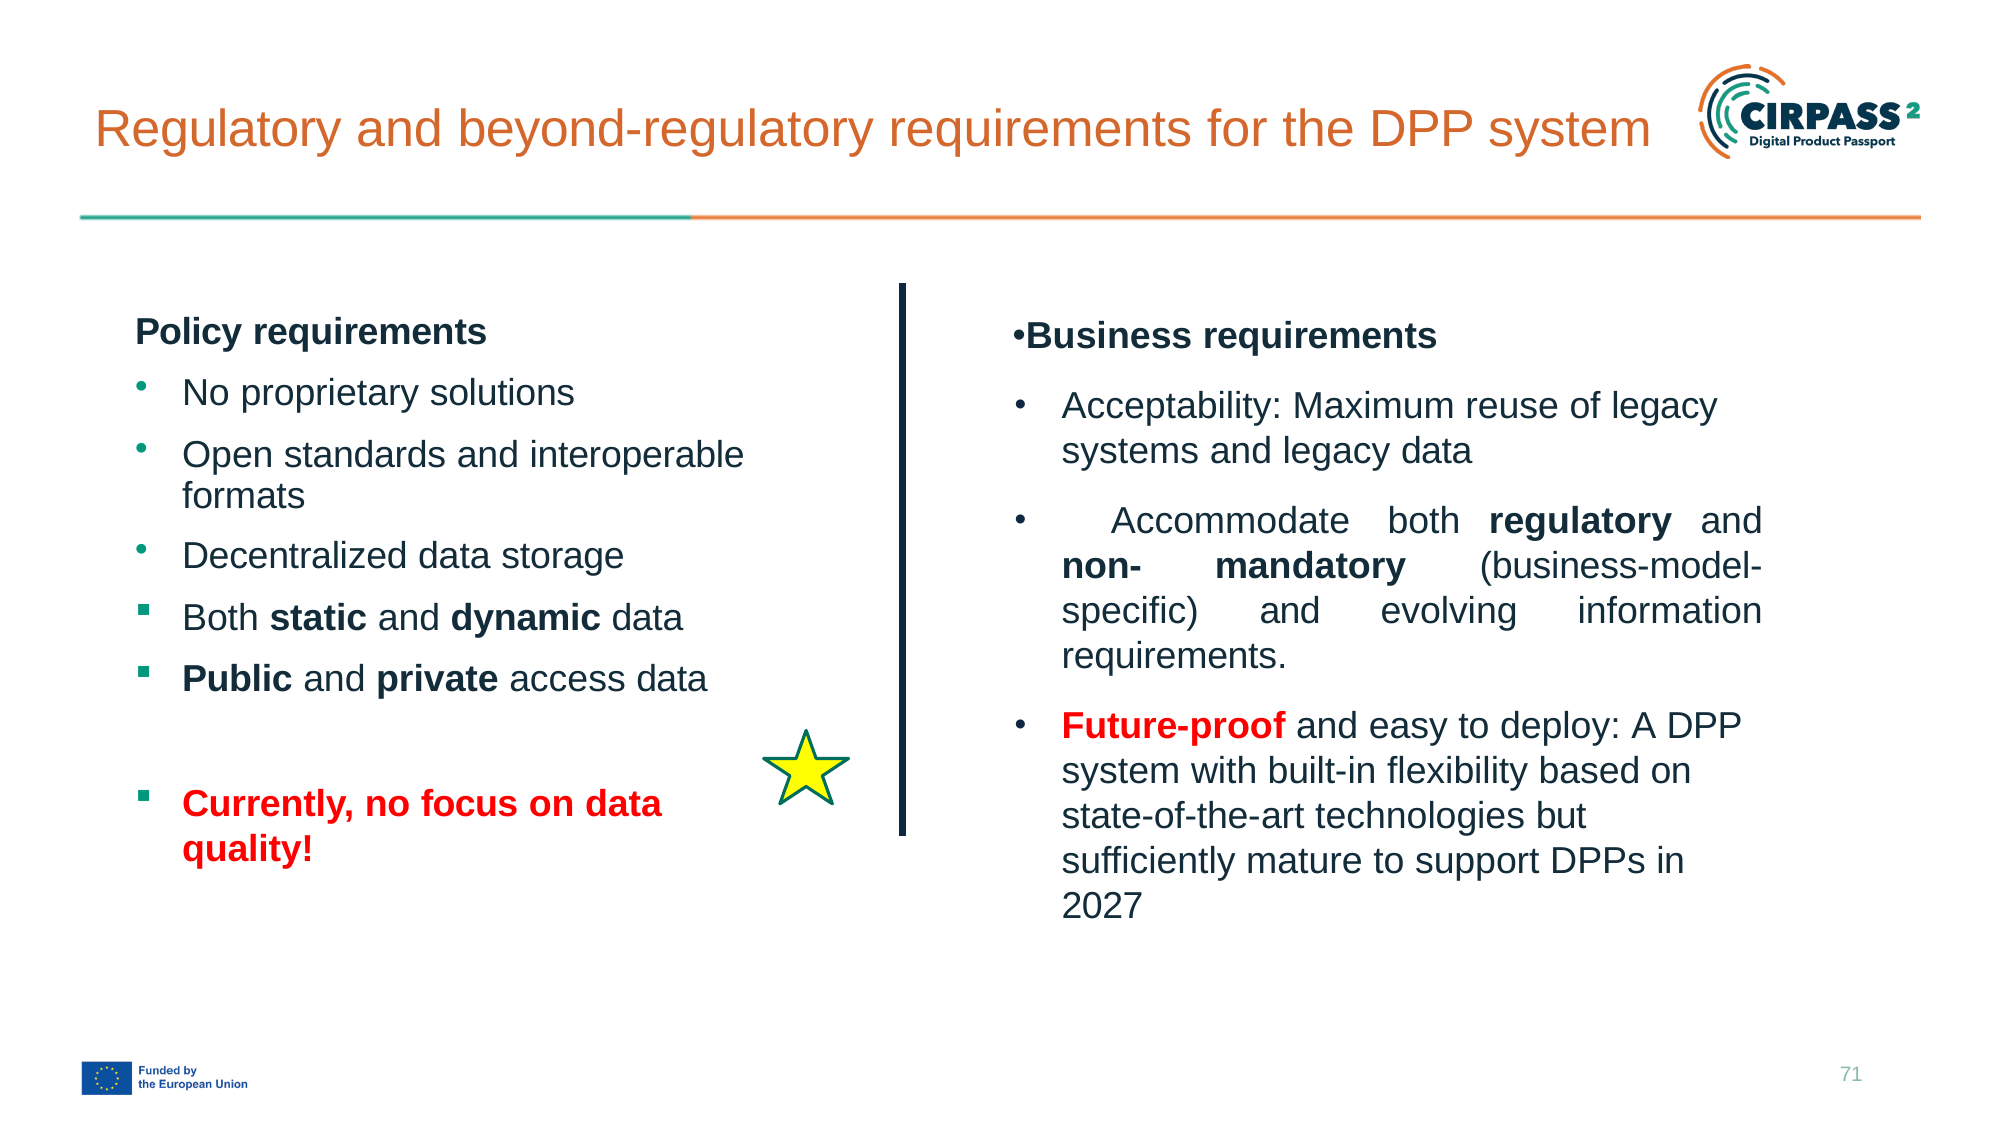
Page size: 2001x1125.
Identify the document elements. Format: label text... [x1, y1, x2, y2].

title Regulatory and beyond-regulatory requirements for the DPP system [92, 25, 1677, 223]
slide_number 71 [1412, 745, 1863, 1125]
text_box Policy requirements No proprietary solutions Open standards and interoperable formats Decentralized data storage Both static and dynamic data Public and private access data Currently, no focus on data quality! [132, 288, 803, 869]
list Business requirements Acceptability: Maximum reuse of legacy systems and legacy data Accommodate both regulatory and non- mandatory (business-model-specific) and evolving information requirements. Future-proof and easy to deploy: A DPP system with built-in flexibility based on state-of-the-art technologies but sufficiently mature to support DPPs in 2027 [1012, 284, 1764, 950]
picture [79, 214, 1921, 226]
picture [1698, 64, 1921, 159]
picture [79, 1059, 260, 1097]
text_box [761, 728, 851, 806]
